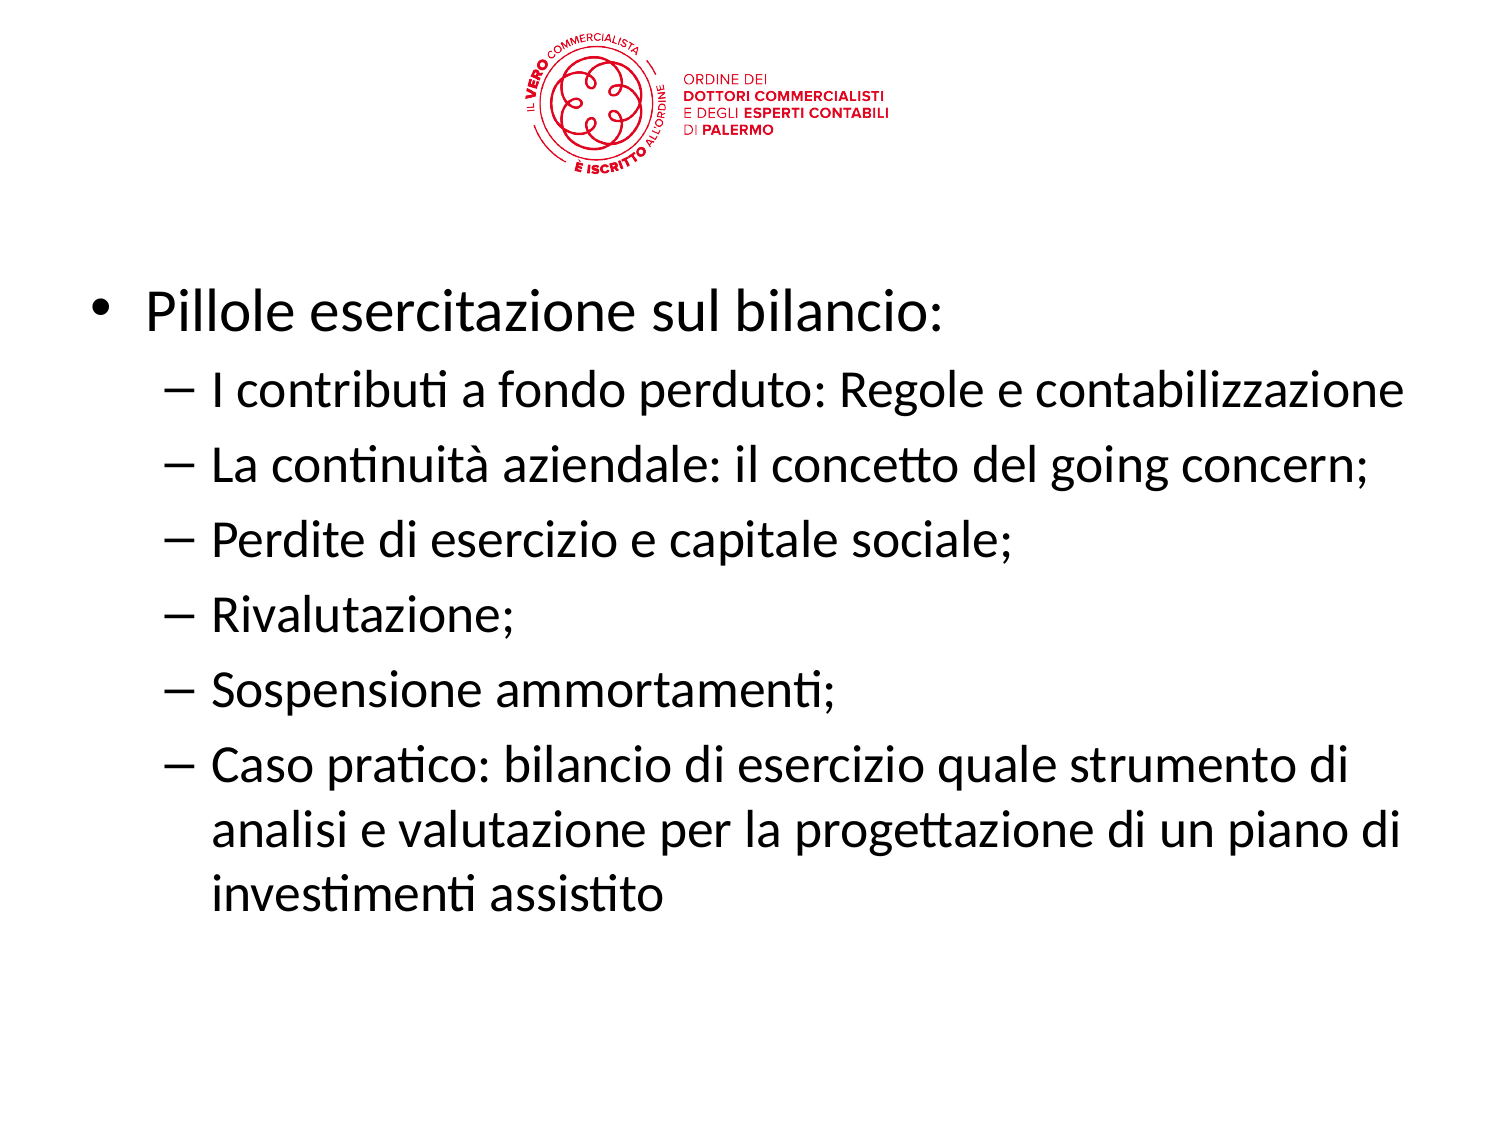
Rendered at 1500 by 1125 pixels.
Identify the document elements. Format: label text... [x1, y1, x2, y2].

picture [491, 0, 923, 207]
list Pillole esercitazione sul bilancio: I contributi a fondo perduto: Regole e contabilizzazione La continuità aziendale: il concetto del going concern; Perdite di esercizio e capitale sociale; Rivalutazione; Sospensione ammortamenti; Caso pratico: bilancio di esercizio quale strumento di analisi e valutazione per la progettazione di un piano di investimenti assistito [75, 262, 1425, 1005]
